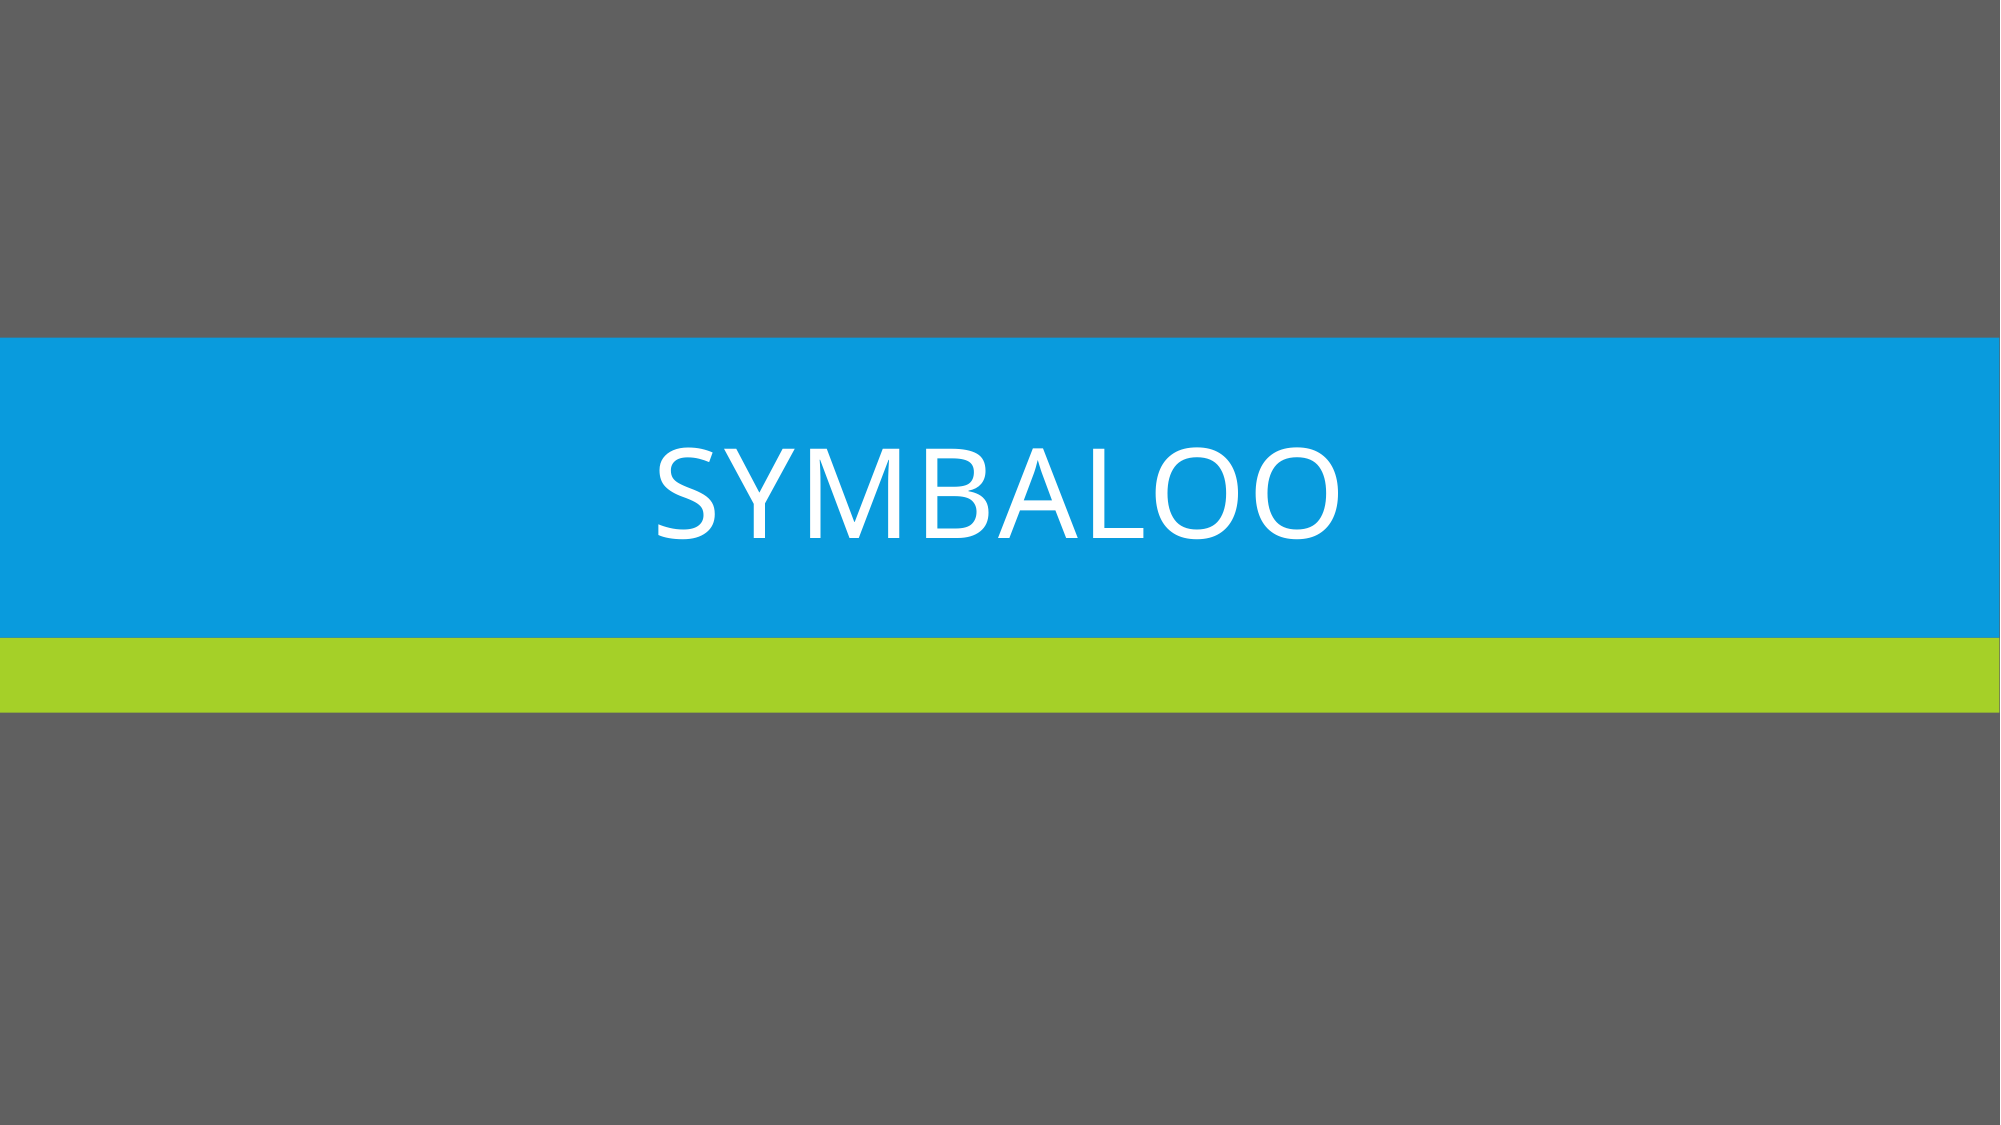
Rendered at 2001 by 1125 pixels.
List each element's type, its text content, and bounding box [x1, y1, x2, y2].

title Symbaloo [77, 360, 1923, 646]
